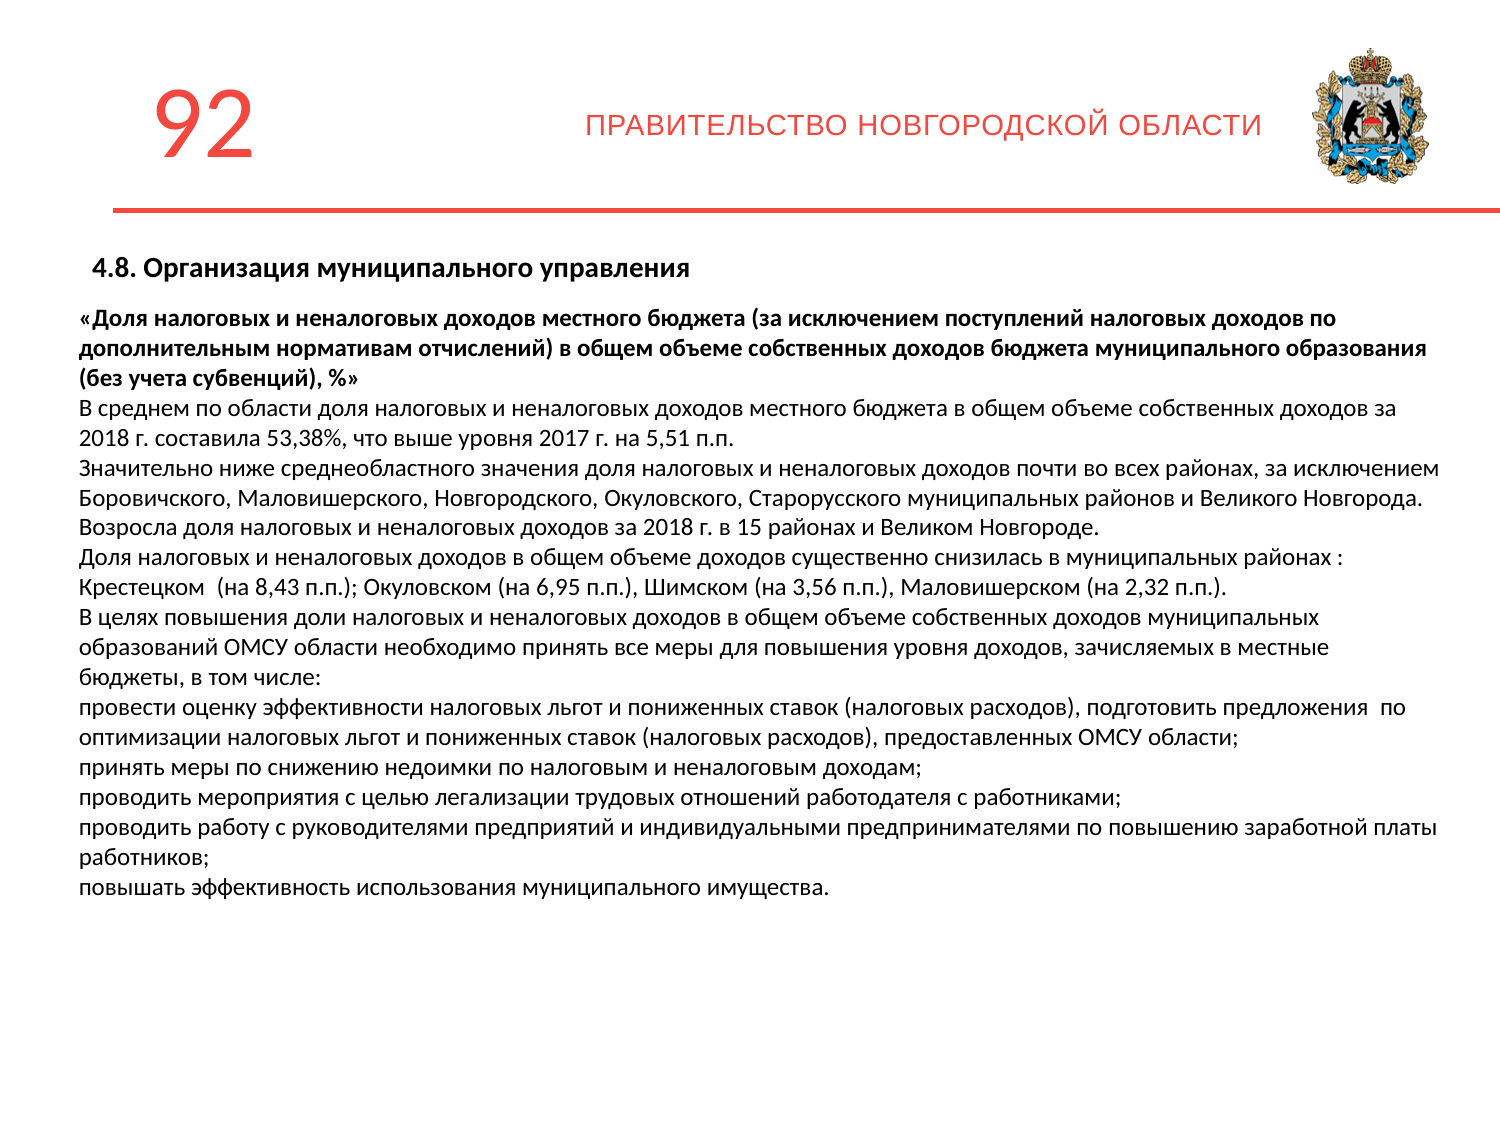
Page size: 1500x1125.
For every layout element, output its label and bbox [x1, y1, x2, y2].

picture [1311, 48, 1429, 184]
text_box [135, 45, 272, 186]
text_box [63, 293, 1457, 908]
text_box [77, 240, 1159, 291]
text_box [570, 102, 1311, 147]
